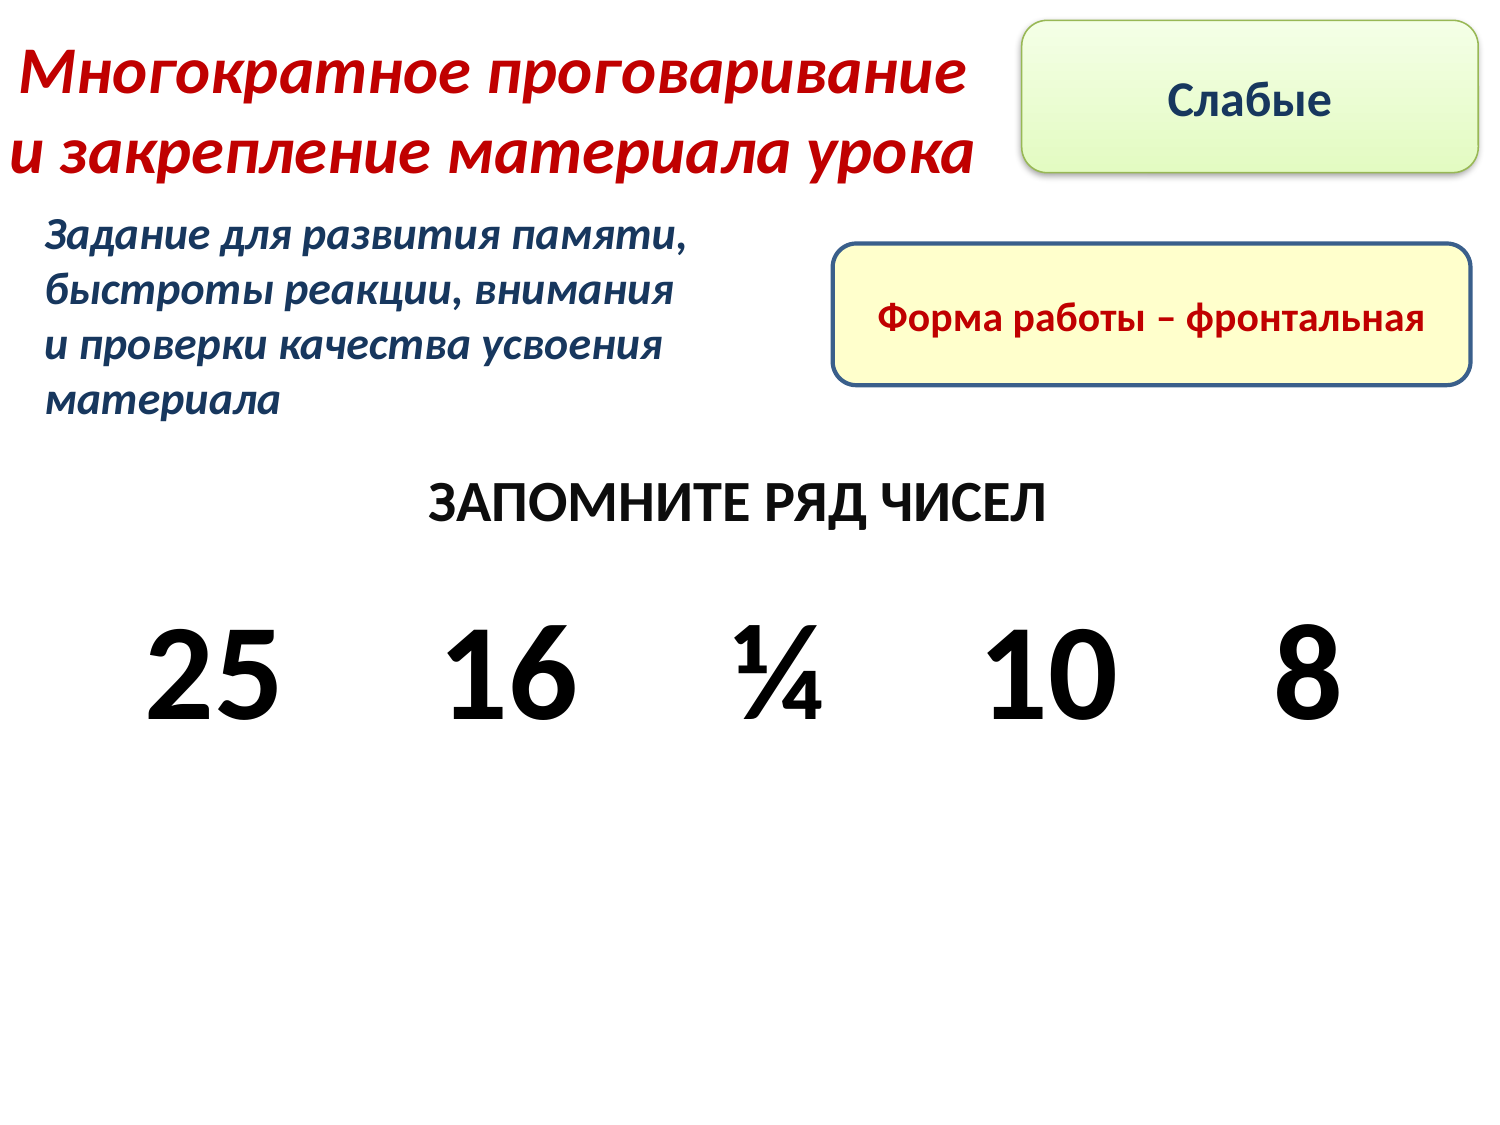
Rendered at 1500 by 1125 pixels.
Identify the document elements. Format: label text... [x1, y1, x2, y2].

text_box Слабые [1020, 19, 1480, 174]
text_box 25 16 ¼ 10 8 [112, 574, 1376, 754]
text_box Форма работы – фронтальная [830, 241, 1473, 388]
text_box Многократное проговаривание и закрепление материала урока [0, 19, 1004, 138]
text_box Задание для развития памяти, быстроты реакции, внимания и проверки качества усвоения материала [29, 196, 880, 431]
text_box ЗАПОМНИТЕ РЯД ЧИСЕЛ [265, 456, 1211, 541]
